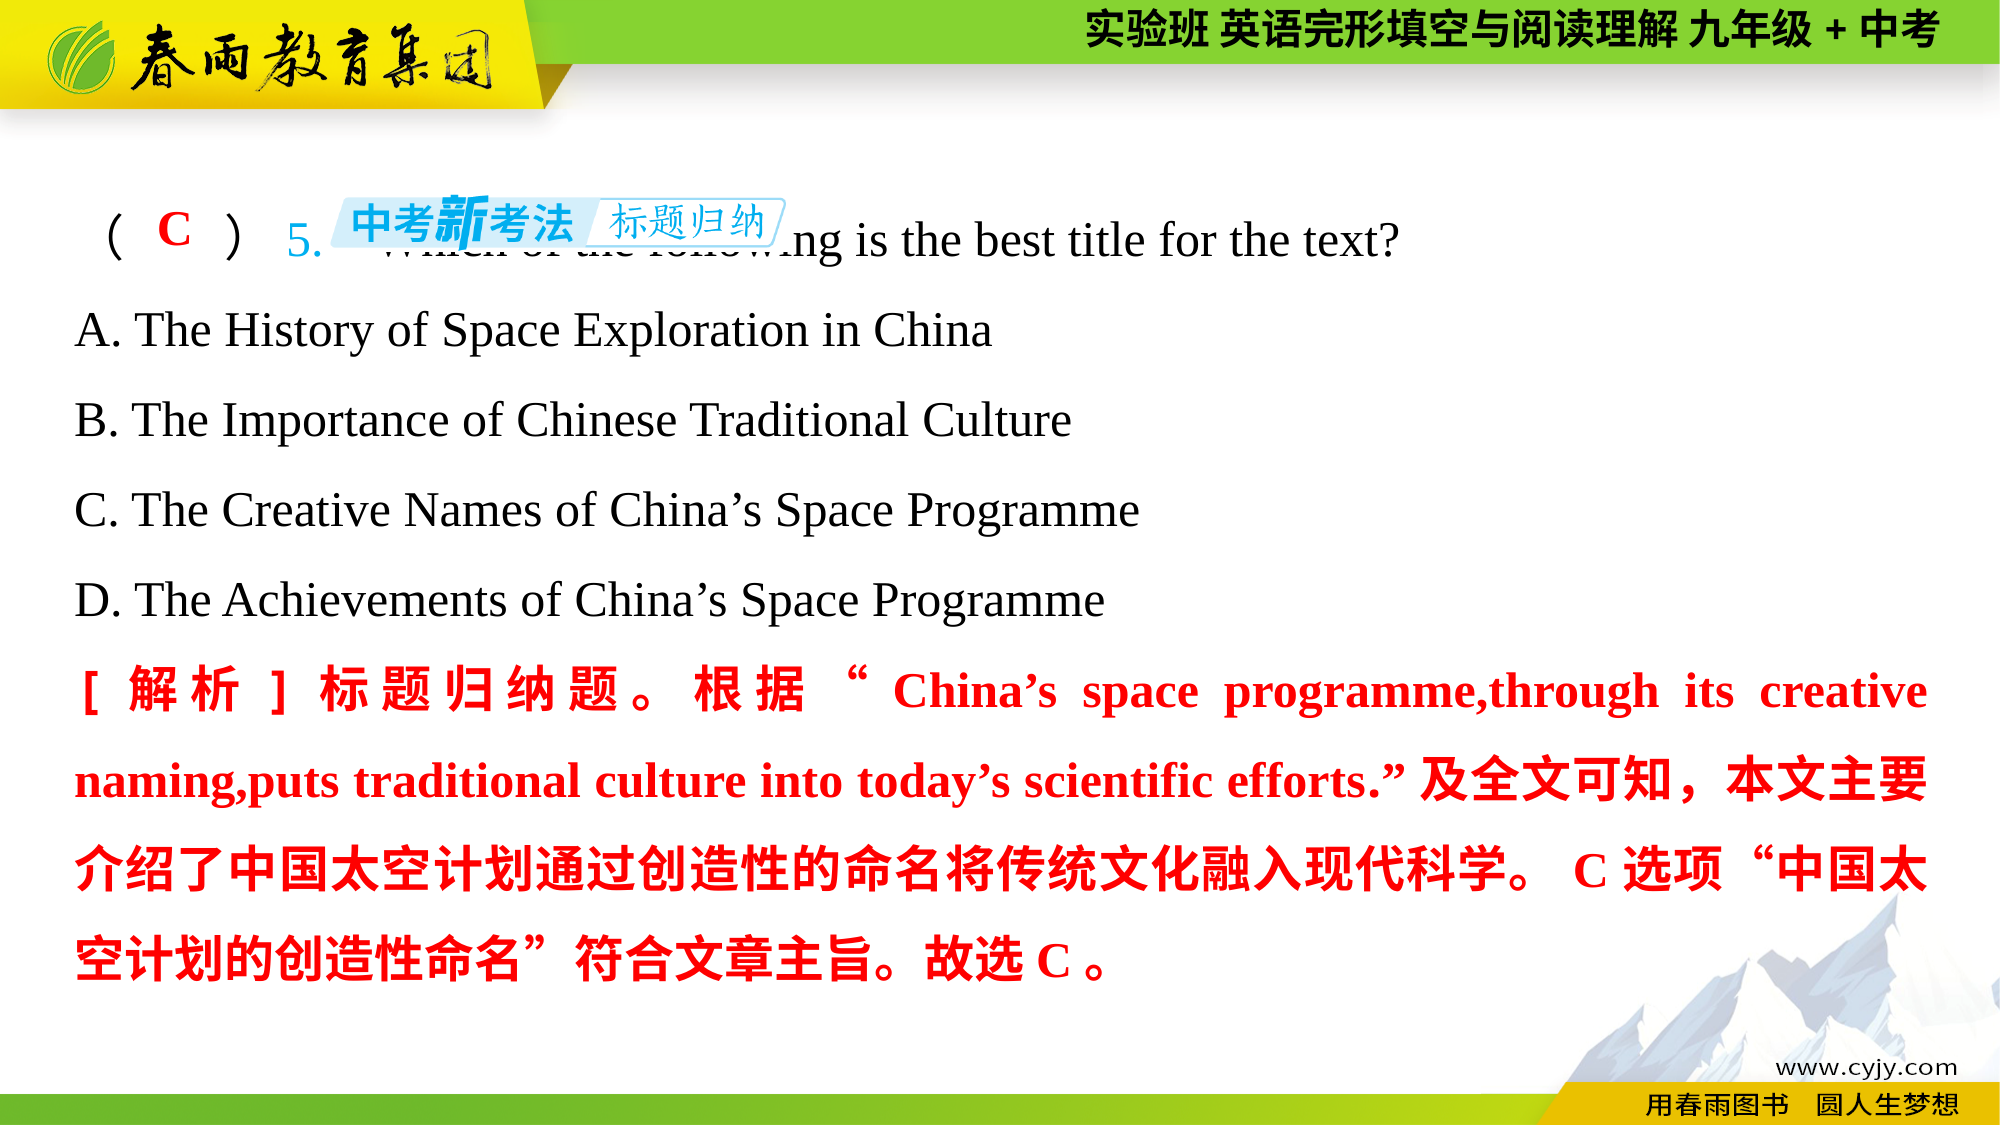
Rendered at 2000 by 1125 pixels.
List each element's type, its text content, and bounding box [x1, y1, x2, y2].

text_box [解析]标题归纳题。根据“China’s space programme,through its creative naming,puts traditional culture into today’s scientific efforts.”及全文可知，本文主要介绍了中国太空计划通过创造性的命名将传统文化融入现代科学。C选项“中国太空计划的创造性命名”符合文章主旨。故选C。 [59, 639, 1944, 996]
text_box C [141, 187, 208, 263]
picture [0, 0, 2000, 1125]
list （ ）5. Which of the following is the best title for the text? A. The History of Space Exploration in China B. The Importance of Chinese Traditional Culture C. The Creative Names of China’s Space Programme D. The Achievements of China’s Space Programme [59, 169, 1944, 639]
